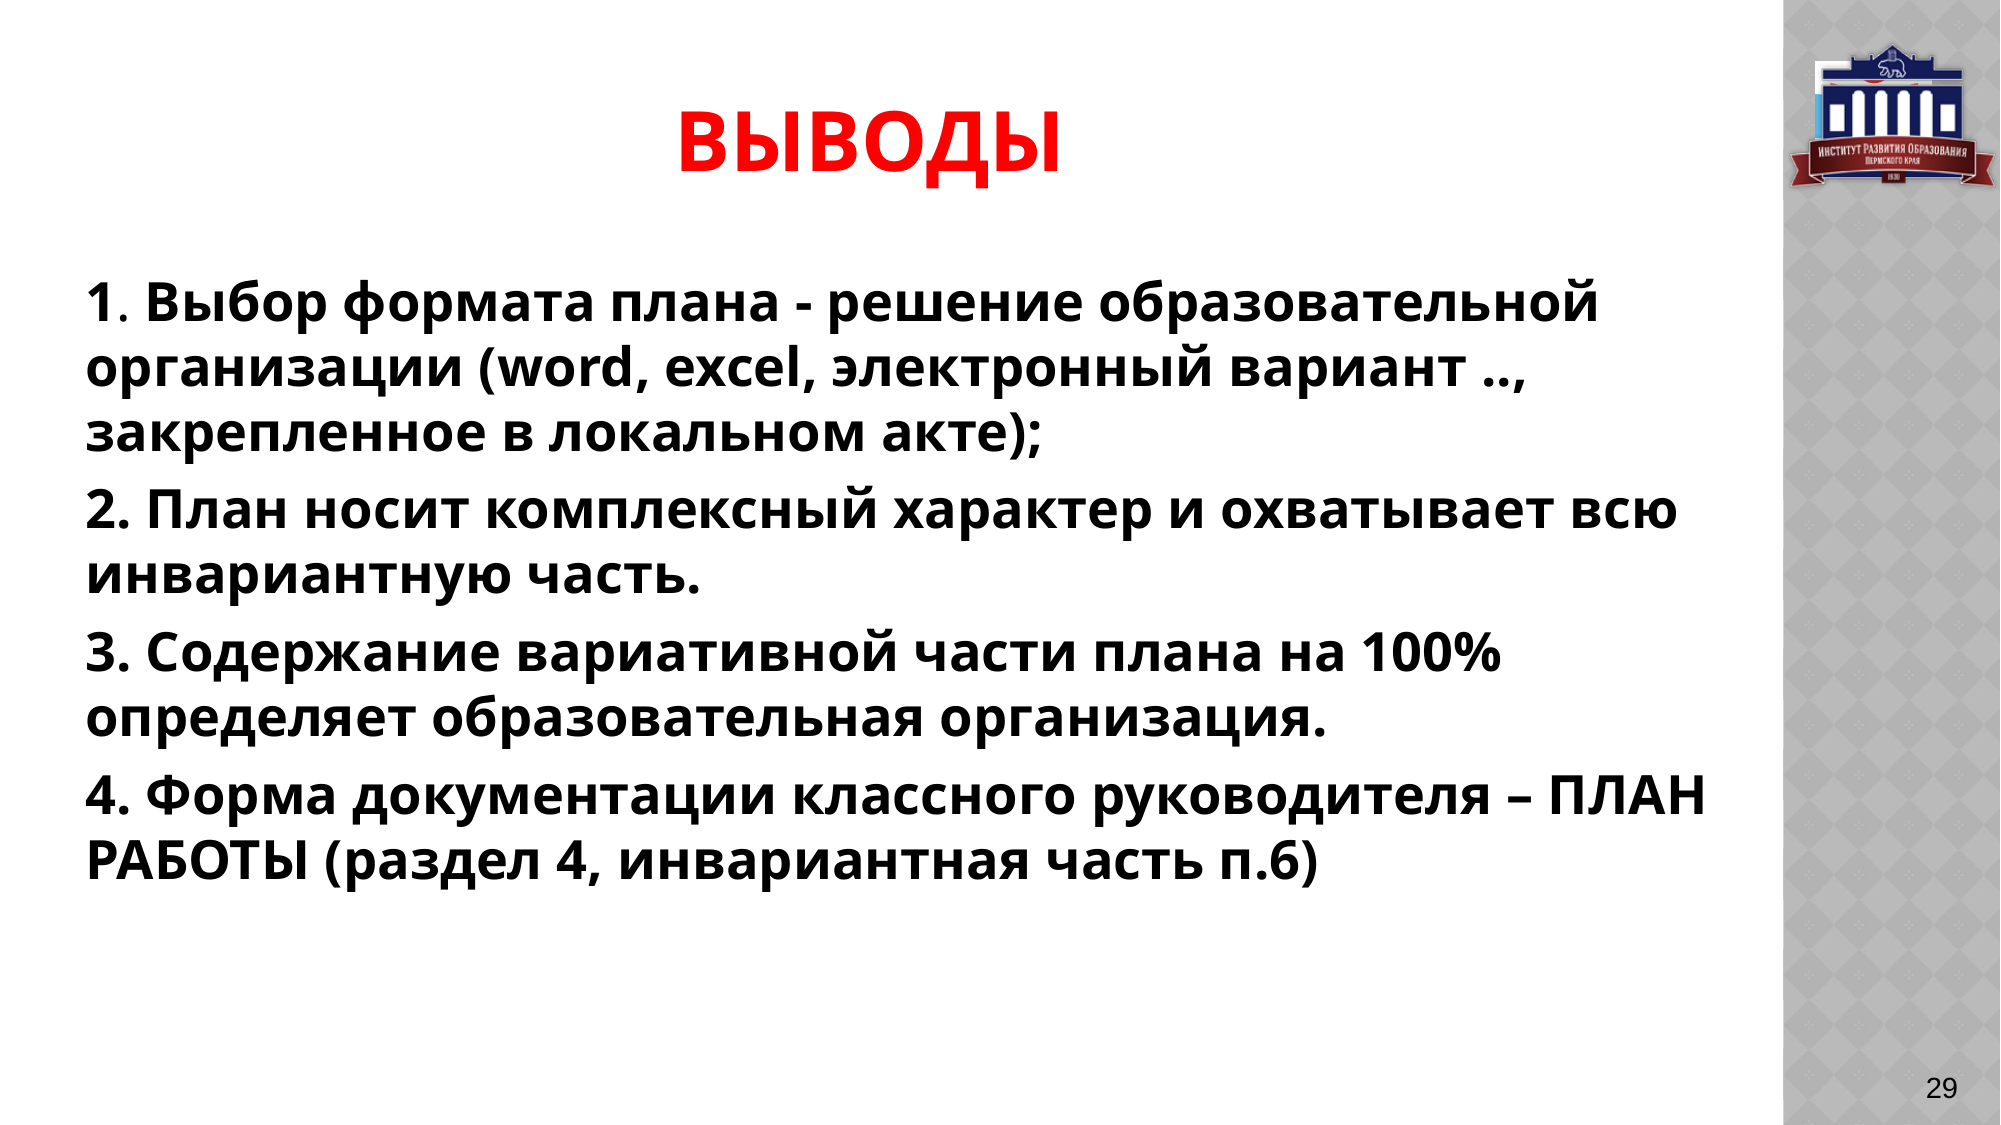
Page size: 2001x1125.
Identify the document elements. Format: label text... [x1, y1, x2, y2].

list 1. Выбор формата плана - решение образовательной организации (word, excel, электронный вариант .., закрепленное в локальном акте); 2. План носит комплексный характер и охватывает всю инвариантную часть. 3. Содержание вариативной части плана на 100% определяет образовательная организация. 4. Форма документации классного руководителя – ПЛАН РАБОТЫ (раздел 4, инвариантная часть п.6) [70, 259, 1728, 1071]
picture [1784, 38, 2000, 194]
title Выводы [99, 52, 1684, 189]
